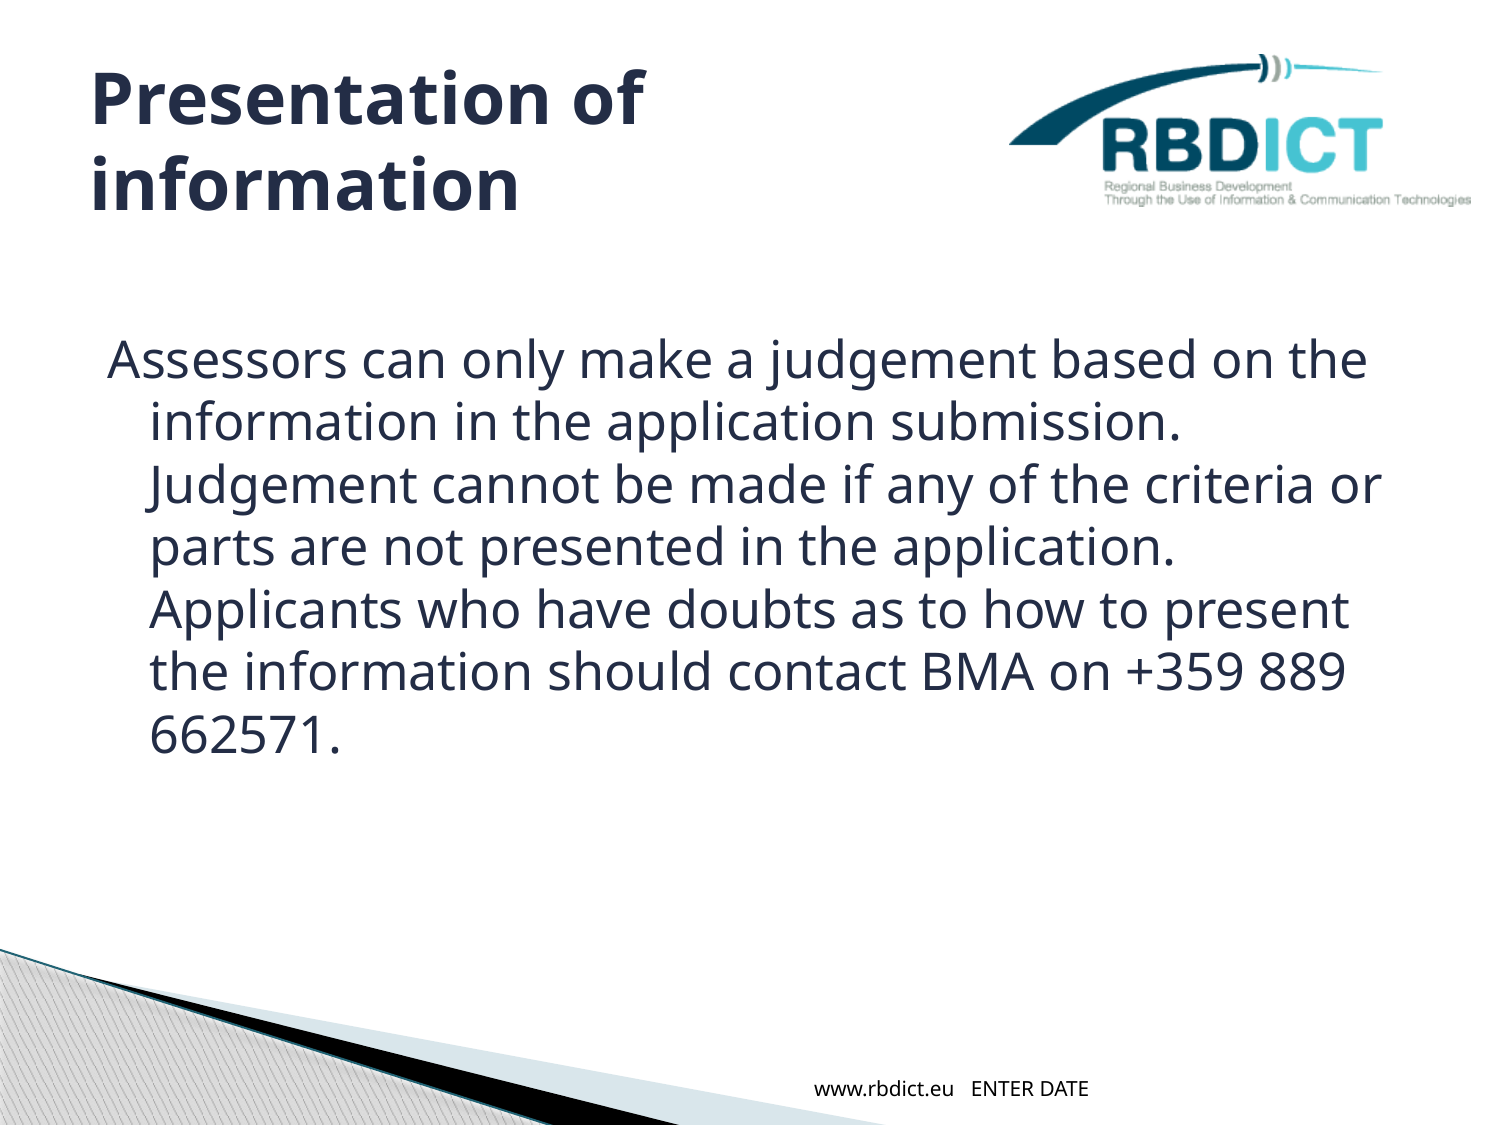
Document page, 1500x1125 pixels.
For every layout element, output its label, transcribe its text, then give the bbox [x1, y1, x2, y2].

list Assessors can only make a judgement based on the information in the application submission. Judgement cannot be made if any of the criteria or parts are not presented in the application. Applicants who have doubts as to how to present the information should contact BMA on +359 889 662571. [74, 242, 1426, 986]
footer www.rbdict.eu ENTER DATE [718, 1051, 1105, 1112]
picture [1425, 54, 1471, 207]
title Presentation of information [75, 45, 1425, 233]
